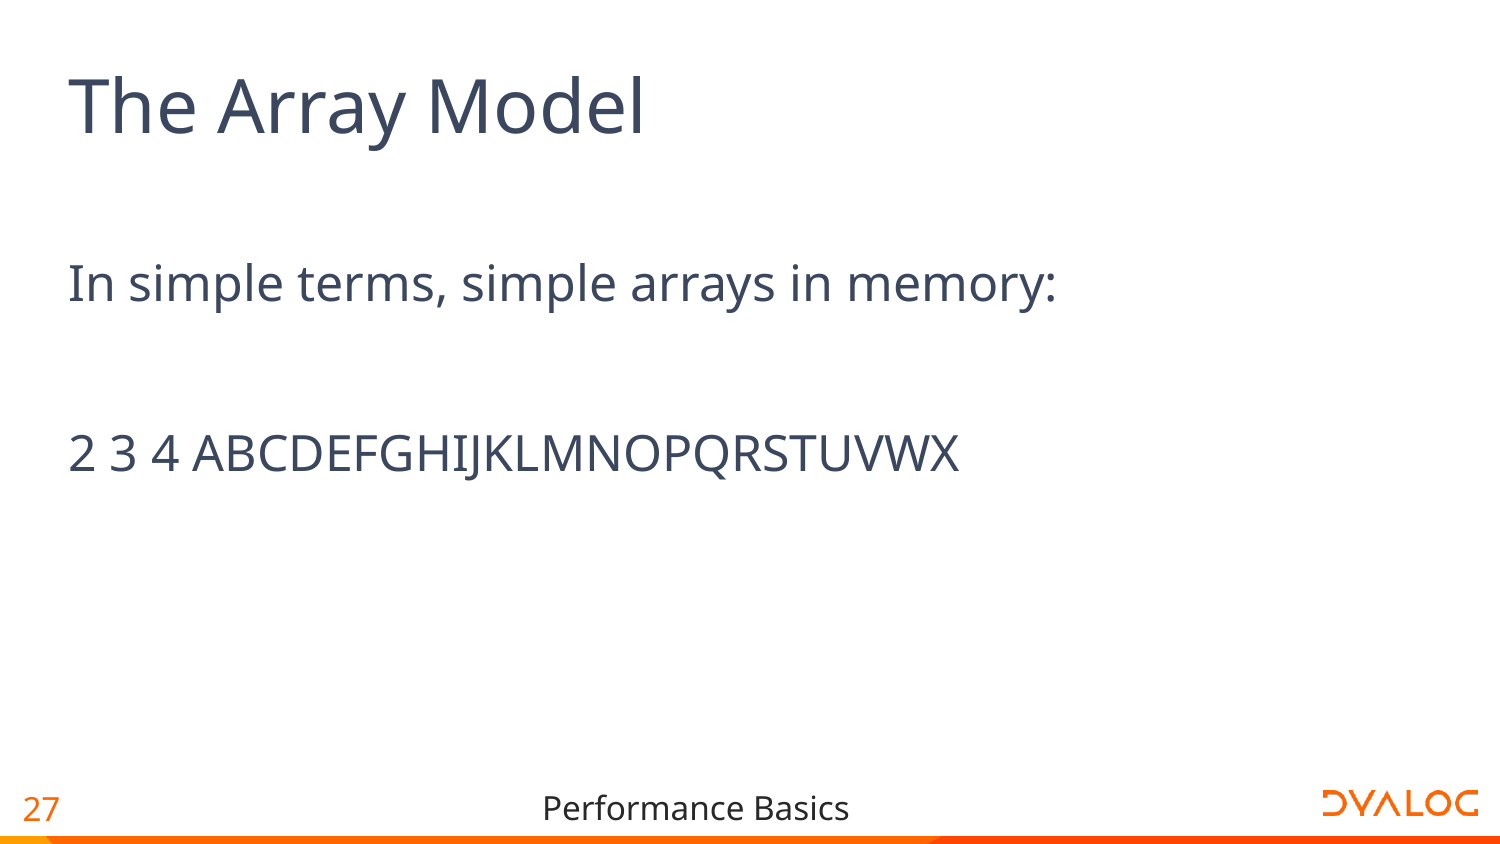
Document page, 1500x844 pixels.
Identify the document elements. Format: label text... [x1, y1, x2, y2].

list In simple terms, simple arrays in memory: 2 3 4 ABCDEFGHIJKLMNOPQRSTUVWX [53, 244, 1443, 740]
title The Array Model [53, 43, 1121, 157]
picture [0, 836, 1500, 844]
picture [1323, 790, 1478, 816]
